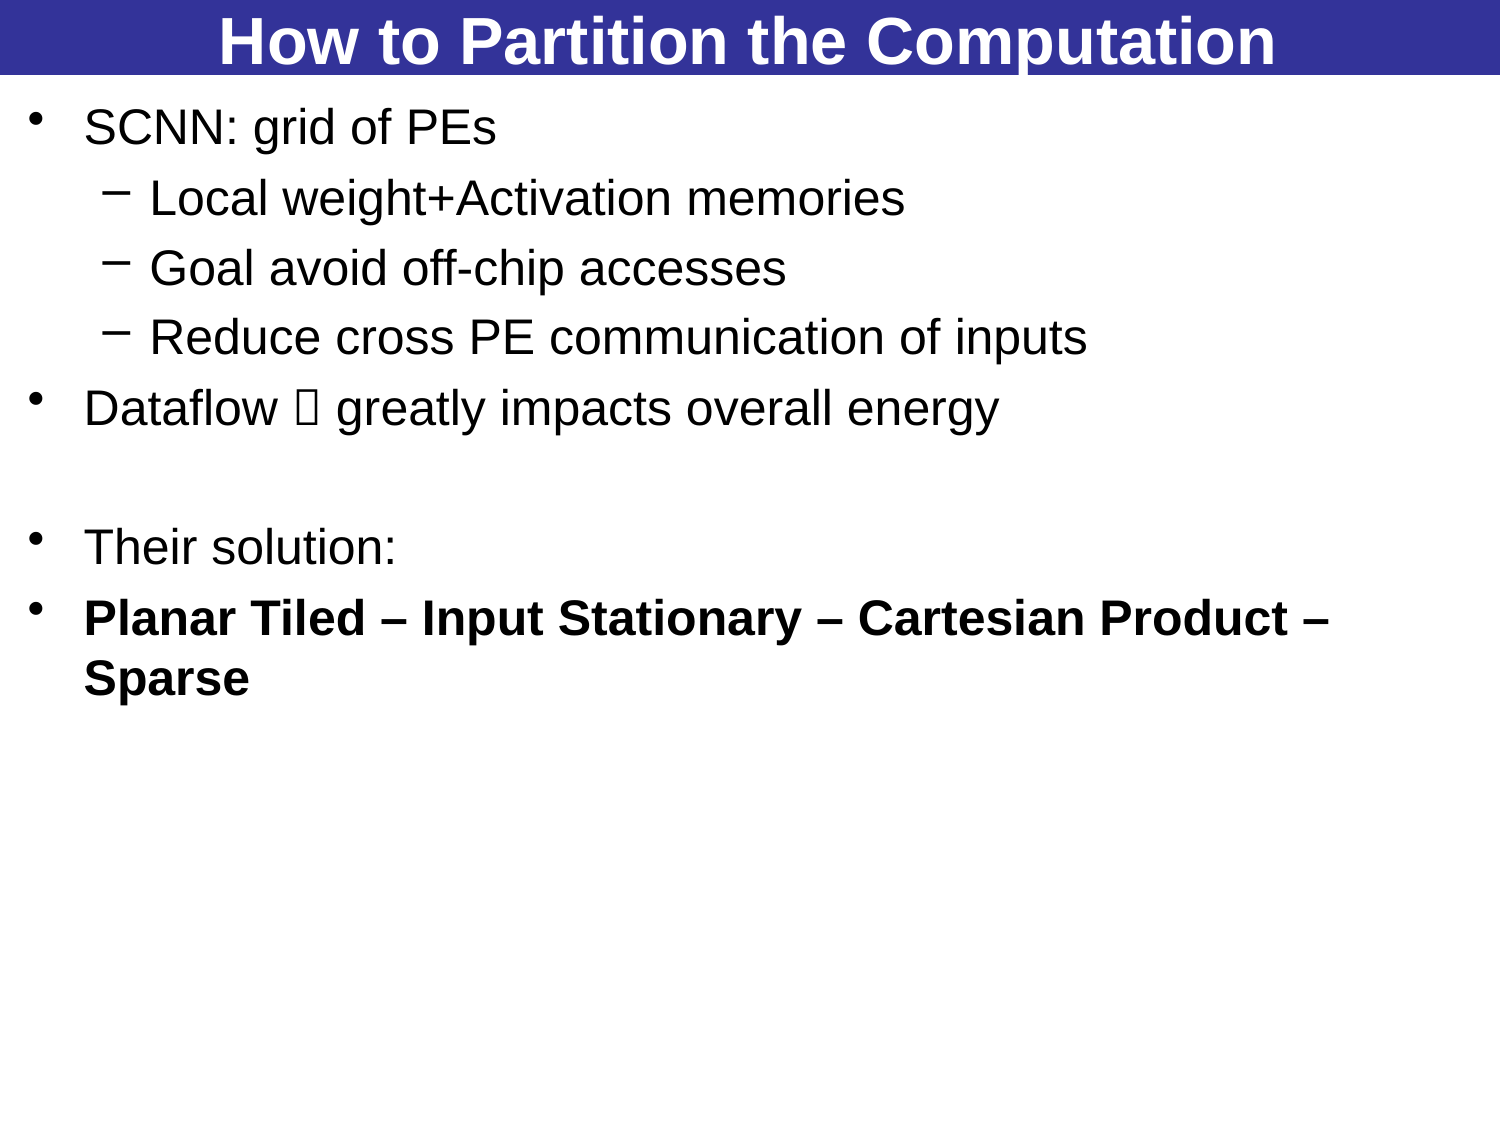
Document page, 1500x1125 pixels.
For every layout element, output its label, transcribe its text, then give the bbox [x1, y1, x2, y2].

list SCNN: grid of PEs Local weight+Activation memories Goal avoid off-chip accesses Reduce cross PE communication of inputs Dataflow  greatly impacts overall energy Their solution: Planar Tiled – Input Stationary – Cartesian Product – Sparse [12, 87, 1488, 1088]
title How to Partition the Computation [0, 0, 1500, 75]
